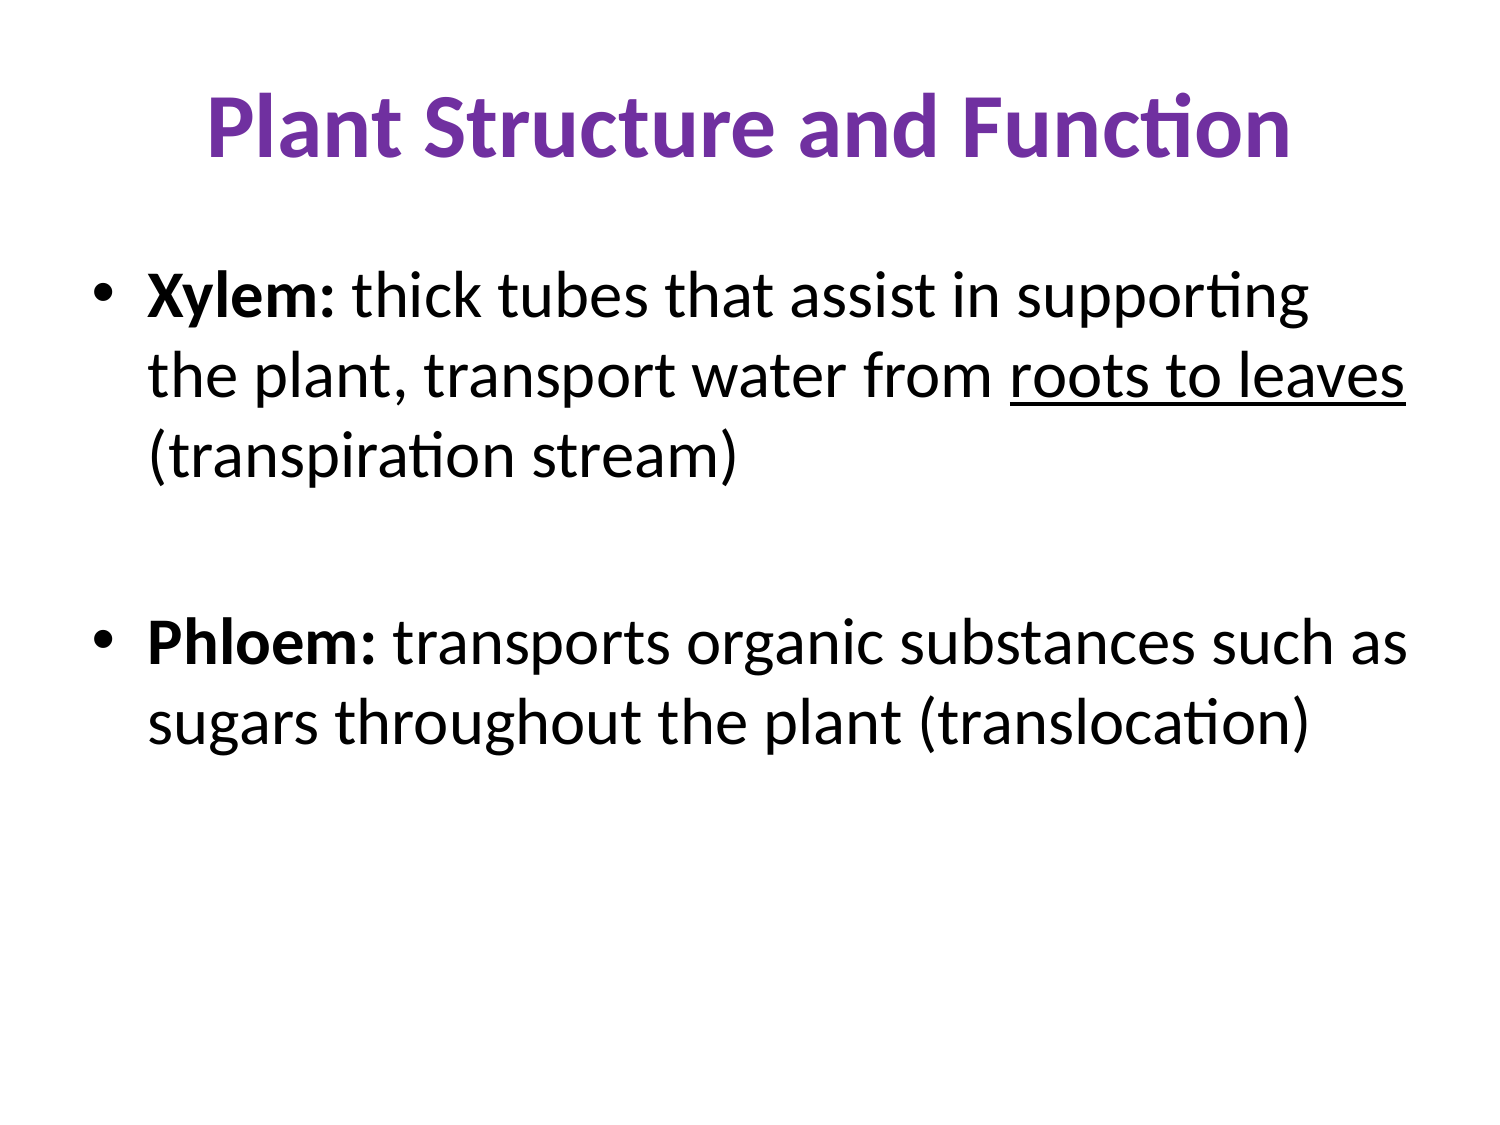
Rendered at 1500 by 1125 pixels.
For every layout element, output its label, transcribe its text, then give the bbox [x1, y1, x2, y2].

title Plant Structure and Function [75, 45, 1425, 197]
list Xylem: thick tubes that assist in supporting the plant, transport water from roots to leaves (transpiration stream) Phloem: transports organic substances such as sugars throughout the plant (translocation) [76, 243, 1427, 988]
